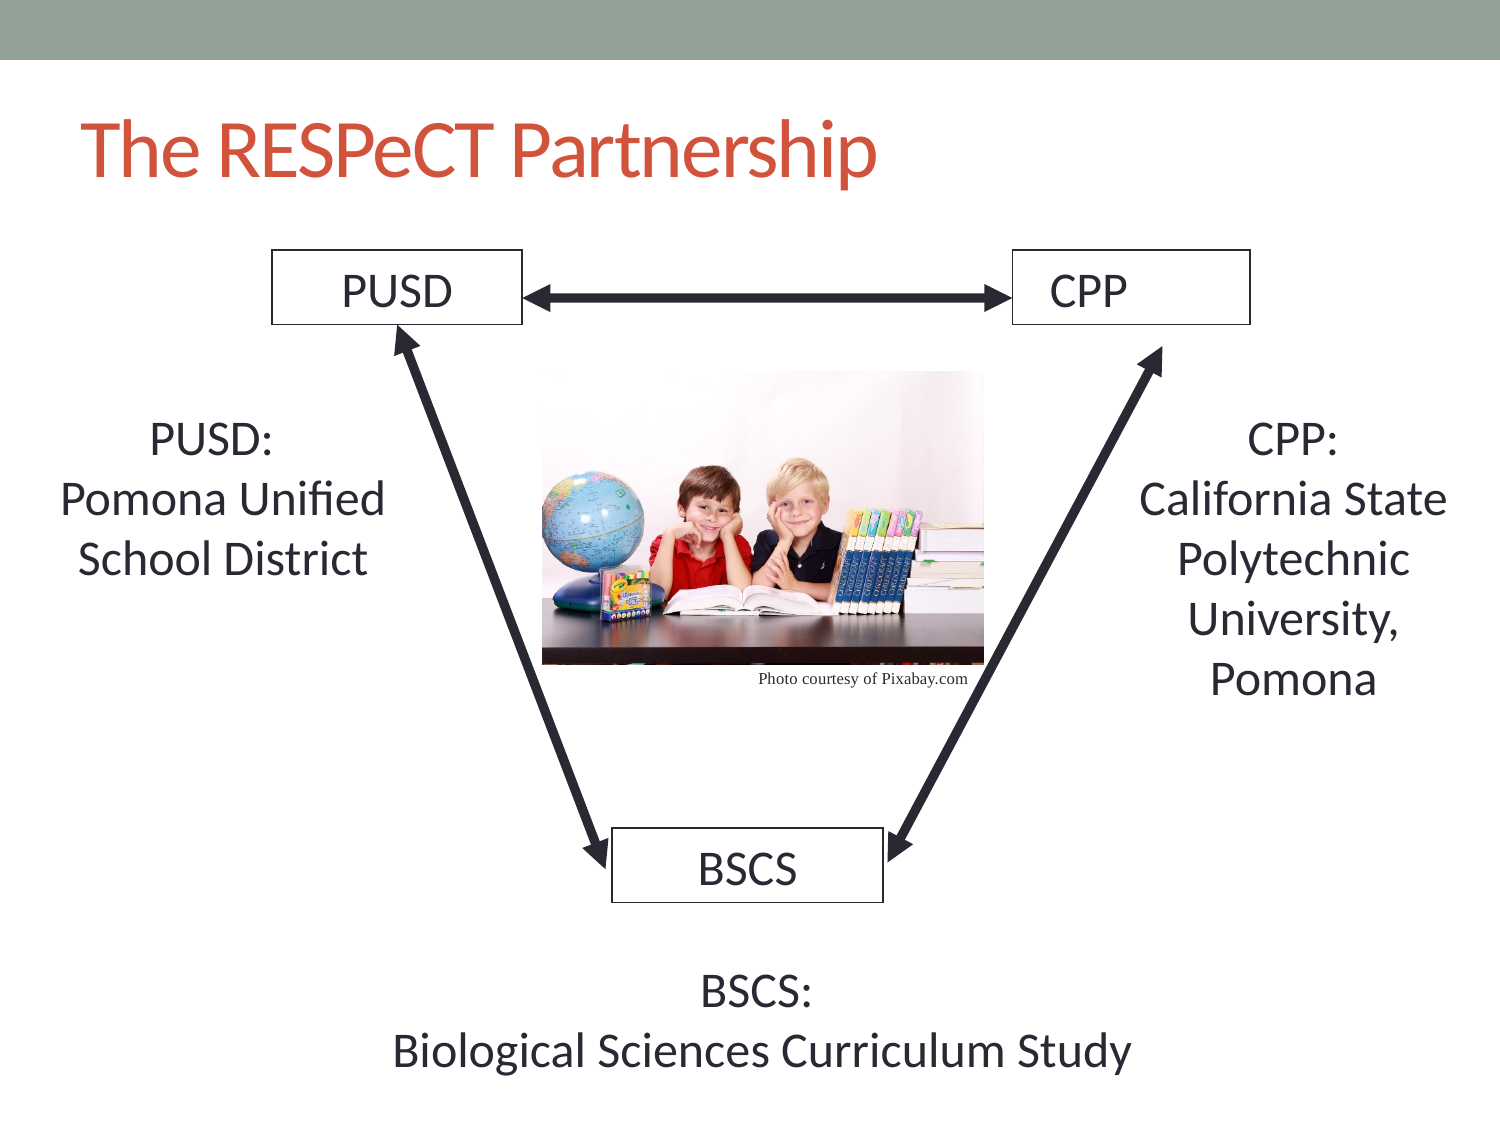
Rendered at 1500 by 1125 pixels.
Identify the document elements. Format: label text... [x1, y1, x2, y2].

text_box CPP: California State Polytechnic University, Pomona [1112, 398, 1475, 713]
title The RESPeCT Partnership [65, 62, 1416, 225]
text_box BSCS: Biological Sciences Curriculum Study [324, 949, 1200, 1085]
text_box [523, 291, 1013, 305]
picture [542, 370, 984, 666]
text_box BSCS [611, 827, 884, 903]
text_box CPP [1012, 249, 1250, 325]
text_box [887, 695, 977, 863]
text_box [1134, 346, 1163, 398]
text_box PUSD [272, 249, 523, 325]
text_box Photo courtesy of Pixabay.com [743, 673, 984, 695]
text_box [396, 325, 606, 870]
text_box PUSD: Pomona Unified School District [4, 398, 394, 593]
